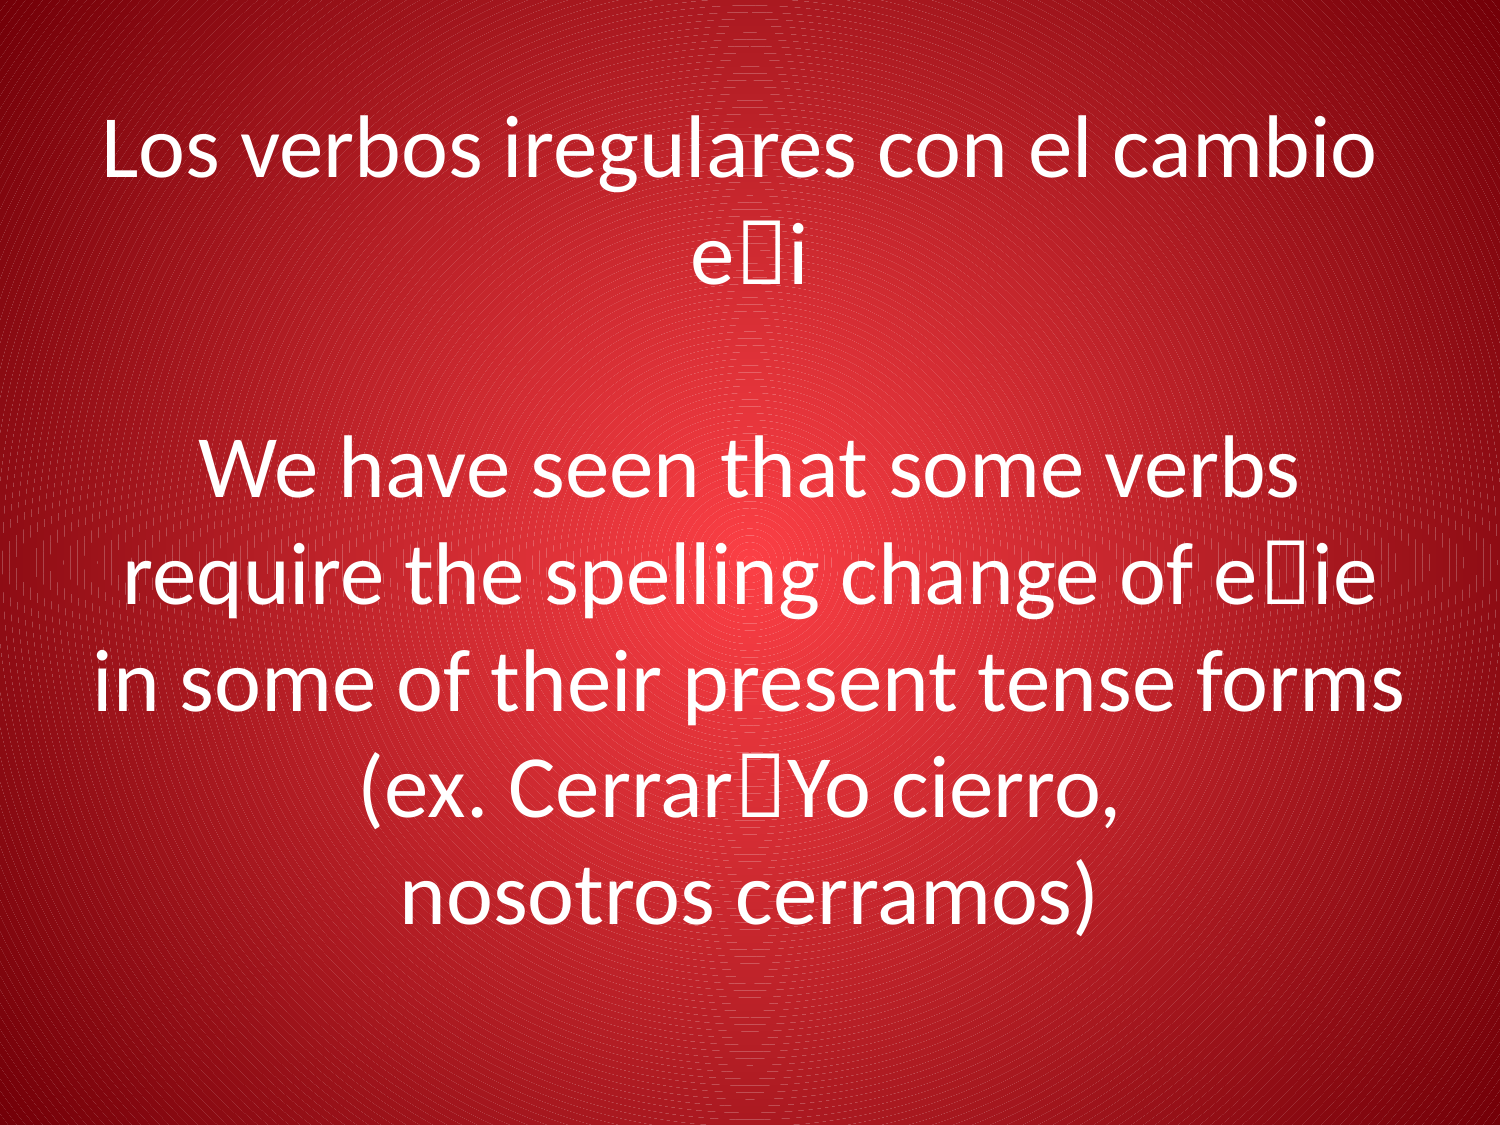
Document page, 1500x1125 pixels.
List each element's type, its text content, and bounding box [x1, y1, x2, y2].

title Los verbos iregulares con el cambio ei We have seen that some verbs require the spelling change of eie in some of their present tense forms (ex. CerrarYo cierro, nosotros cerramos) [75, 45, 1425, 986]
